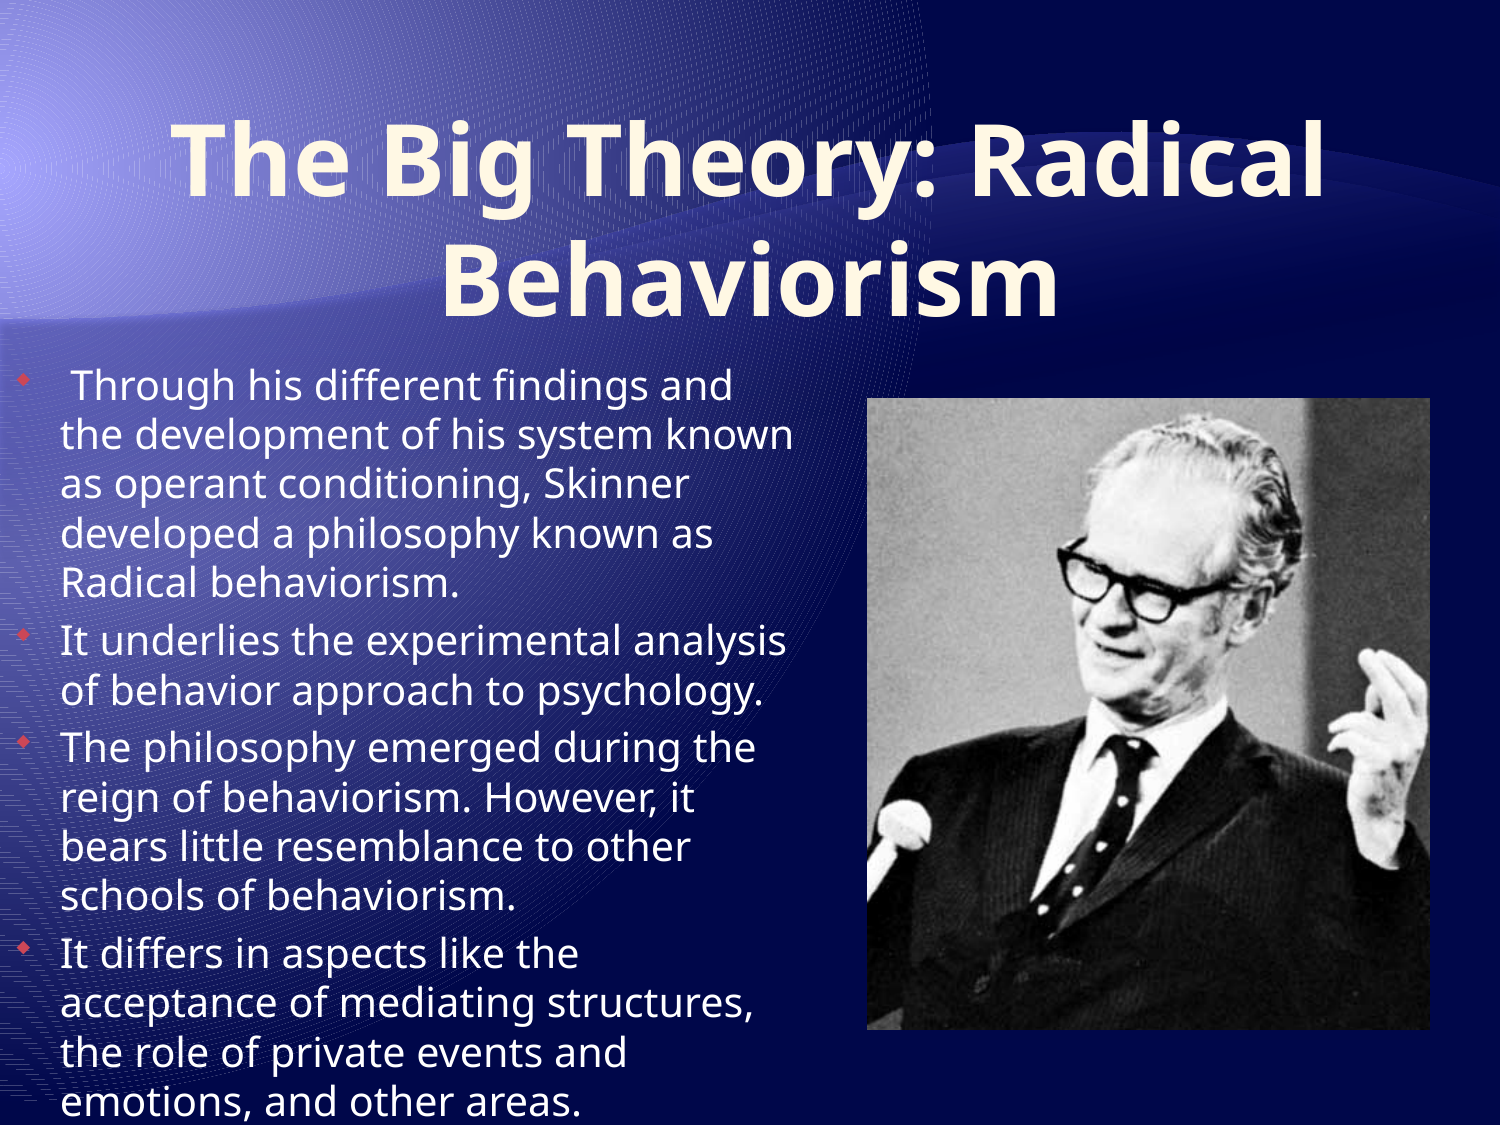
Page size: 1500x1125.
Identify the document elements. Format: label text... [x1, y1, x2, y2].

list Through his different findings and the development of his system known as operant conditioning, Skinner developed a philosophy known as Radical behaviorism. It underlies the experimental analysis of behavior approach to psychology. The philosophy emerged during the reign of behaviorism. However, it bears little resemblance to other schools of behaviorism. It differs in aspects like the acceptance of mediating structures, the role of private events and emotions, and other areas. [0, 351, 821, 1125]
title The Big Theory: Radical Behaviorism [75, 87, 1425, 338]
picture [866, 398, 1430, 1030]
